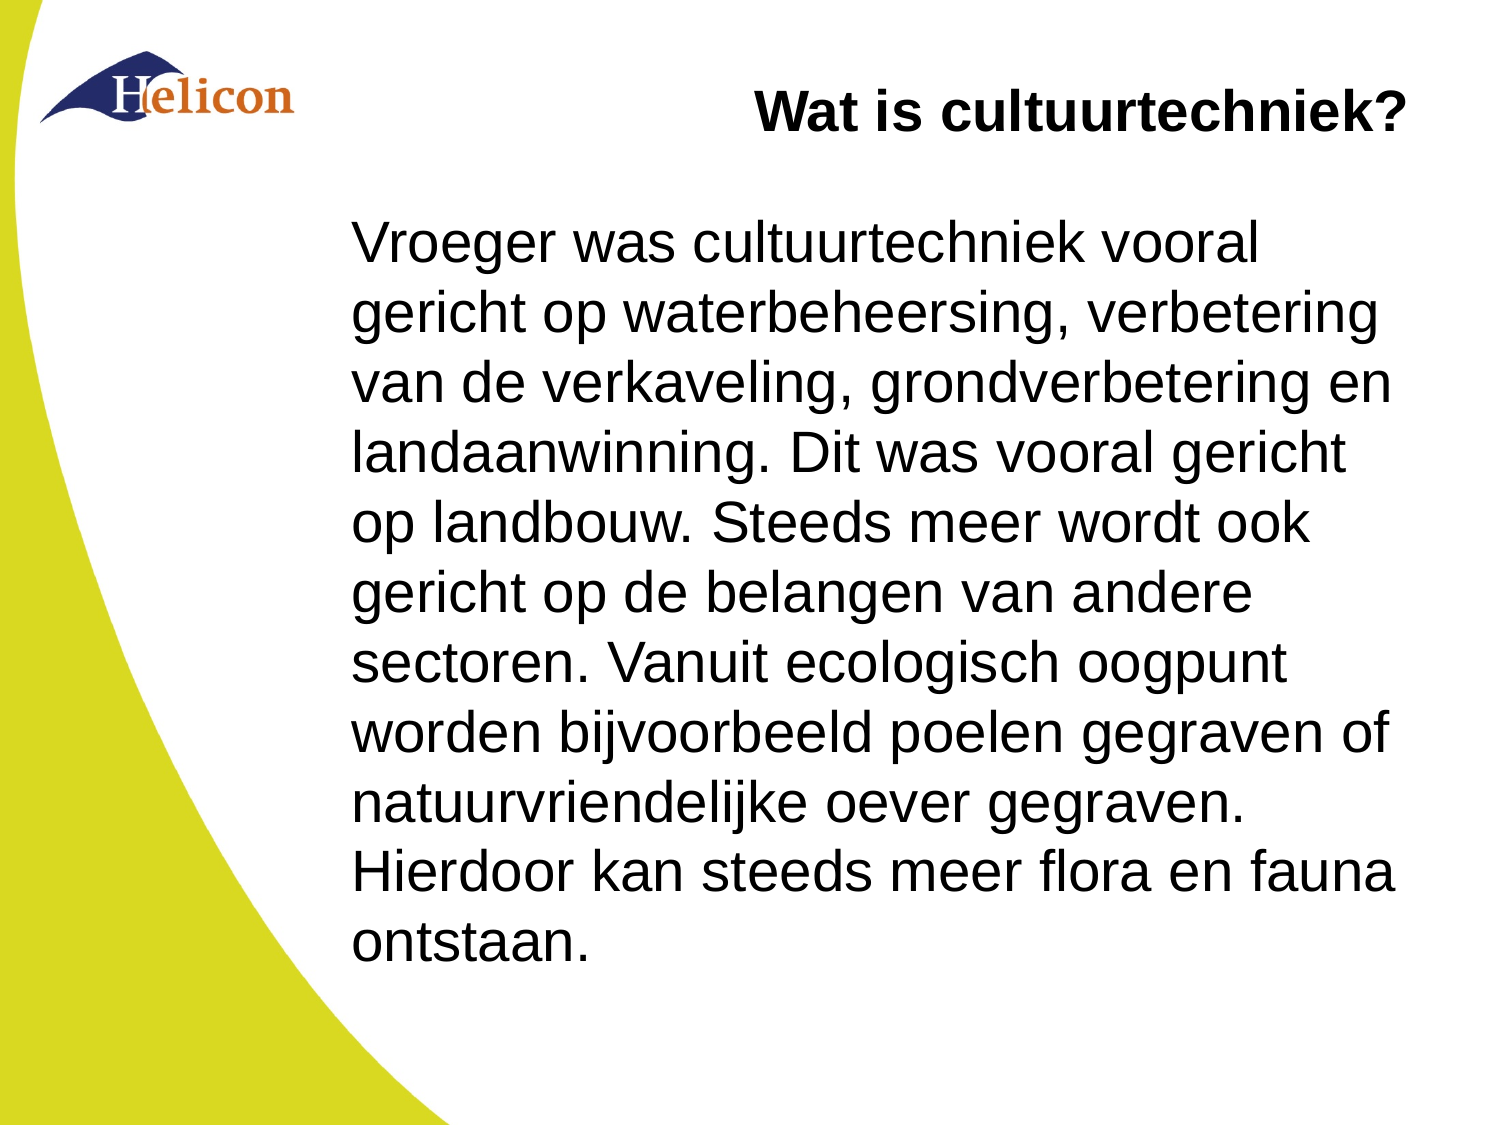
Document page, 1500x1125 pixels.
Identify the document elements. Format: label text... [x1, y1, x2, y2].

picture [0, 0, 1500, 1125]
list Vroeger was cultuurtechniek vooral gericht op waterbeheersing, verbetering van de verkaveling, grondverbetering en landaanwinning. Dit was vooral gericht op landbouw. Steeds meer wordt ook gericht op de belangen van andere sectoren. Vanuit ecologisch oogpunt worden bijvoorbeeld poelen gegraven of natuurvriendelijke oever gegraven. Hierdoor kan steeds meer flora en fauna ontstaan. [336, 196, 1425, 1005]
title Wat is cultuurtechniek? [334, 54, 1425, 161]
